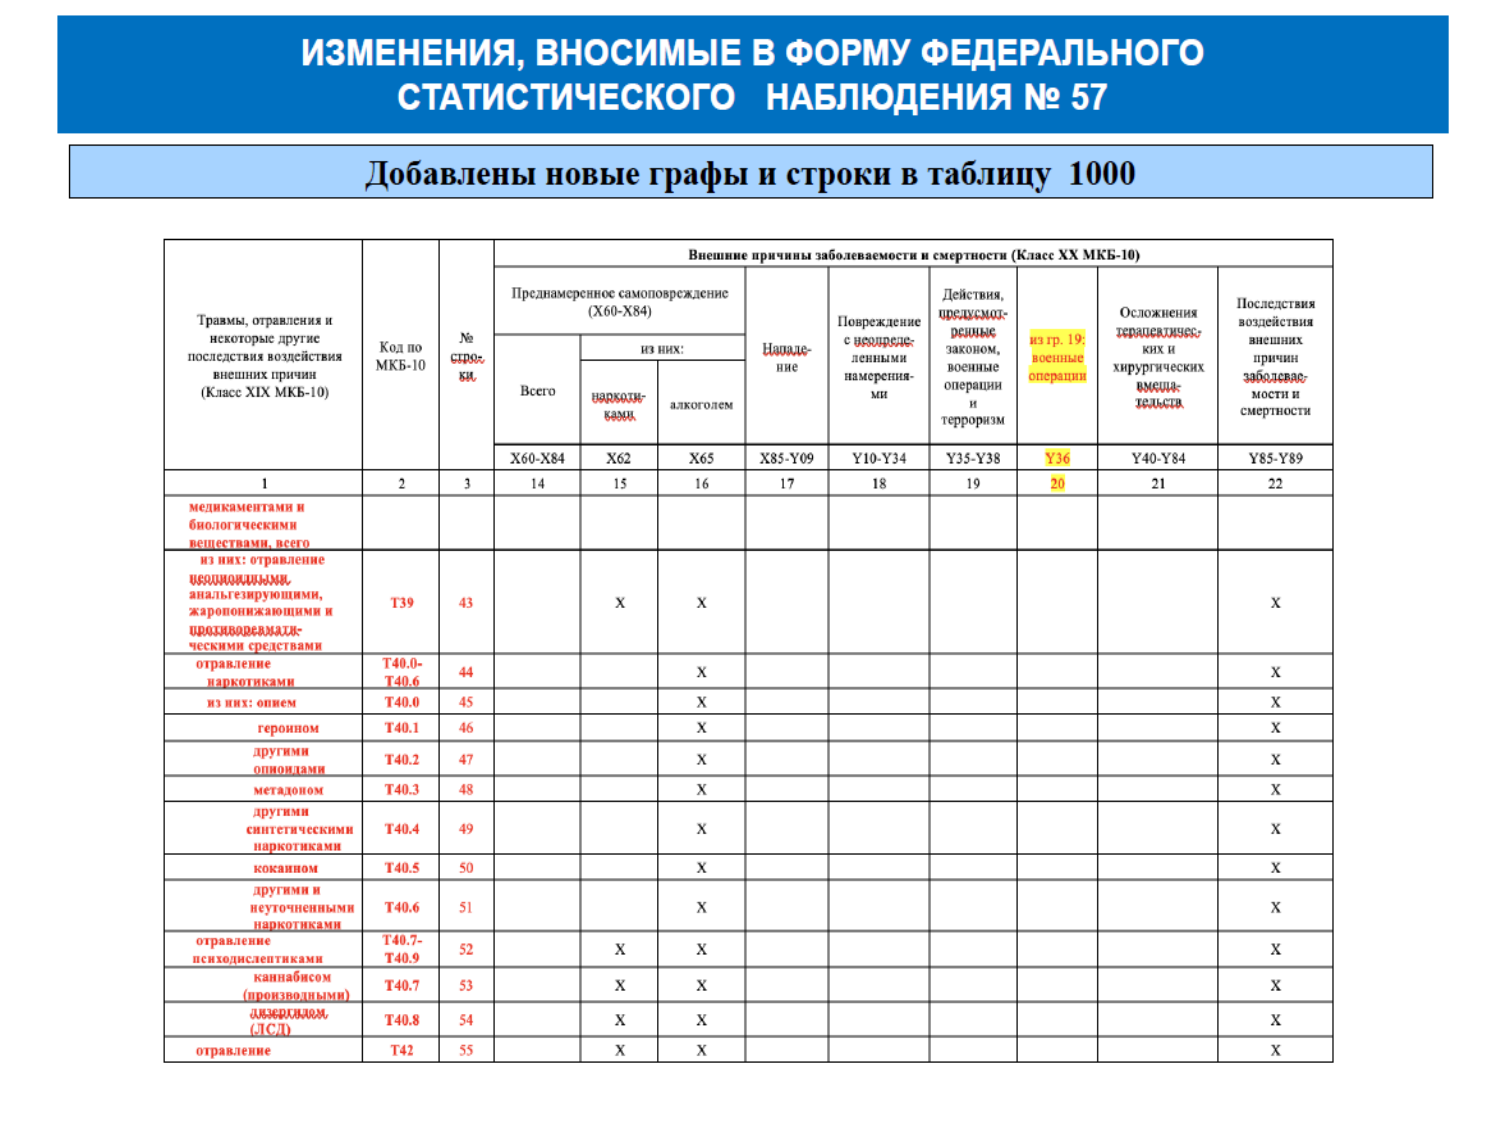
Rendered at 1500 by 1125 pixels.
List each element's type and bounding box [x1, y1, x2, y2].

list [0, 0, 1500, 1107]
